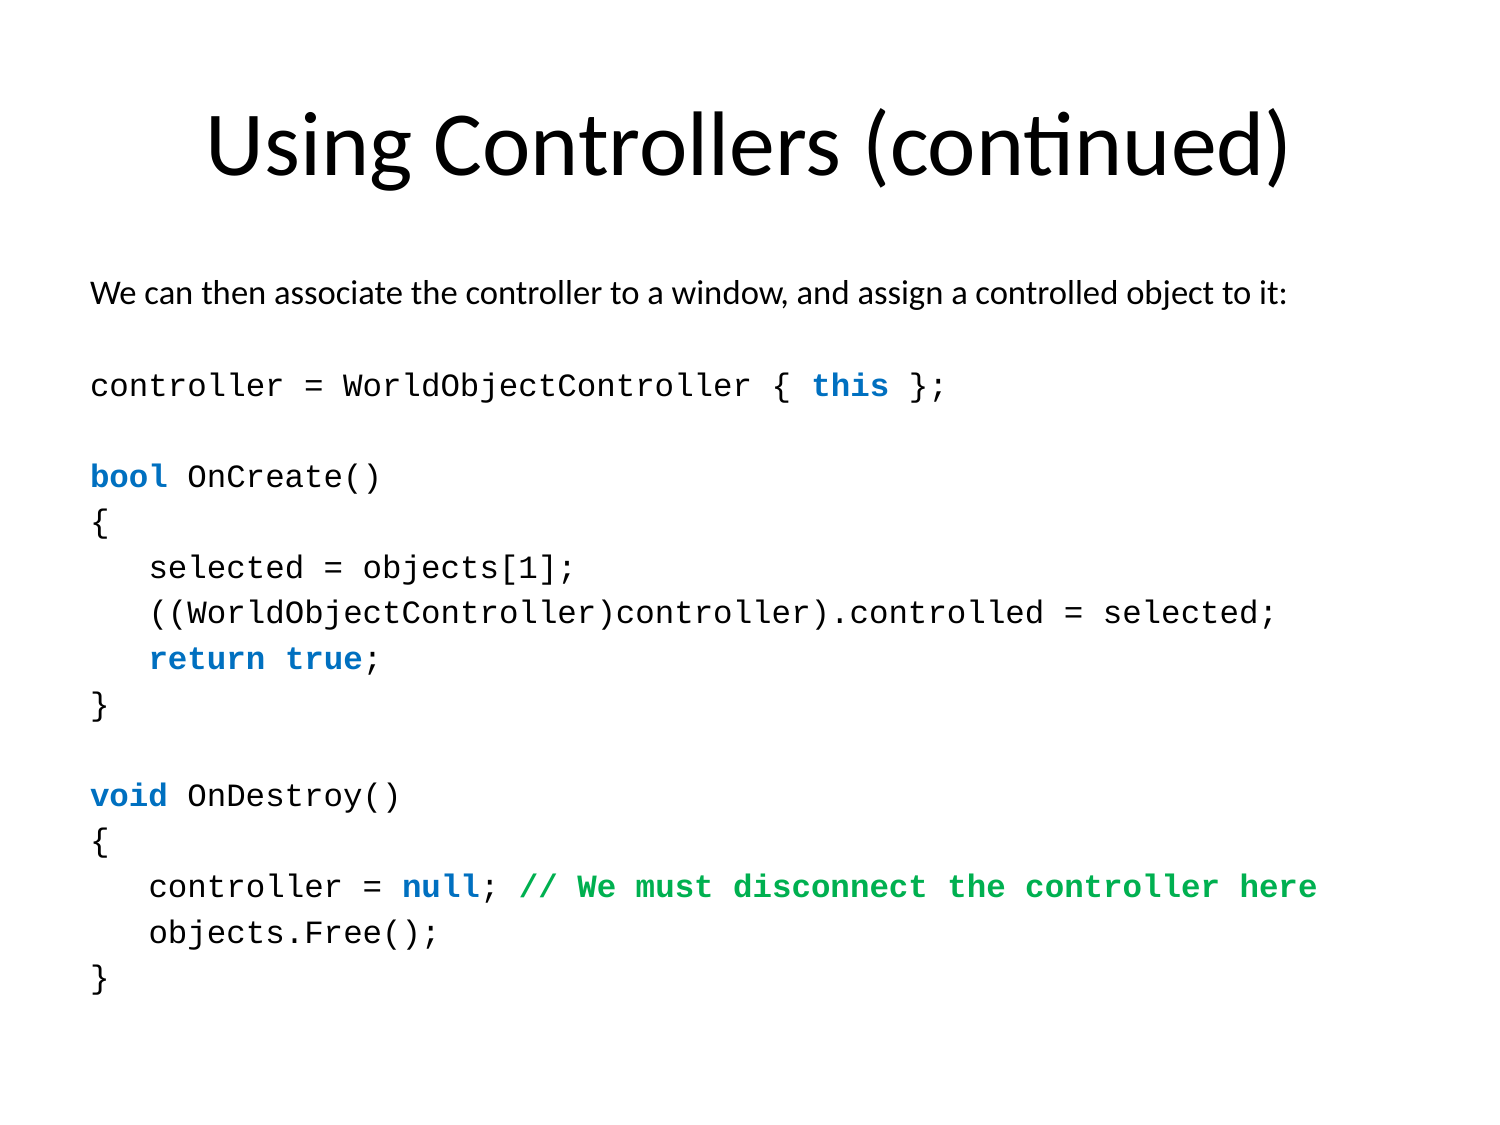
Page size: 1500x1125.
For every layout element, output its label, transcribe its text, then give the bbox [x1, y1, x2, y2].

title Using Controllers (continued) [75, 45, 1425, 233]
list We can then associate the controller to a window, and assign a controlled object to it: controller = WorldObjectController { this }; bool OnCreate() { selected = objects[1]; ((WorldObjectController)controller).controlled = selected; return true; } void OnDestroy() { controller = null; // We must disconnect the controller here objects.Free(); } [75, 262, 1425, 1005]
